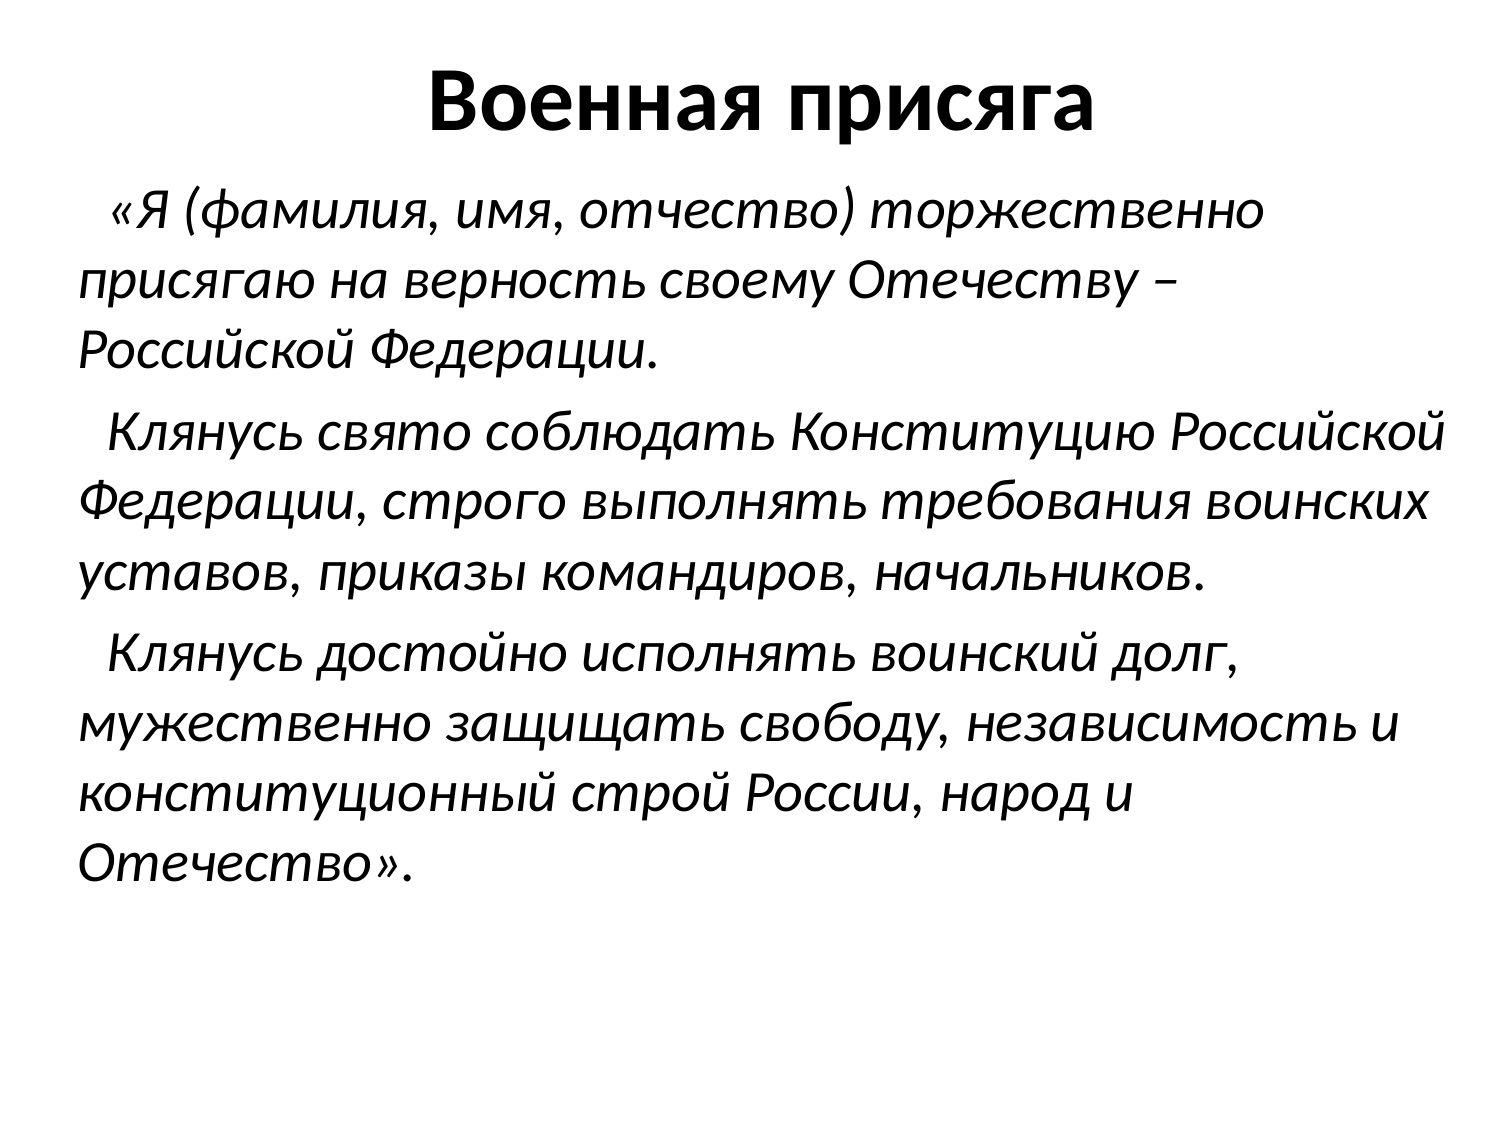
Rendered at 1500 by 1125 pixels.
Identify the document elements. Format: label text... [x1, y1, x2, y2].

subtitle «Я (фамилия, имя, отчество) торжественно присягаю на верность своему Отечеству – Российской Федерации. Клянусь свято соблюдать Конституцию Российской Федерации, строго выполнять требования воинских уставов, приказы командиров, начальников. Клянусь достойно исполнять воинский долг, мужественно защищать свободу, независимость и конституционный строй России, народ и Отечество». [62, 162, 1475, 1075]
title Военная присяга [62, 0, 1463, 162]
